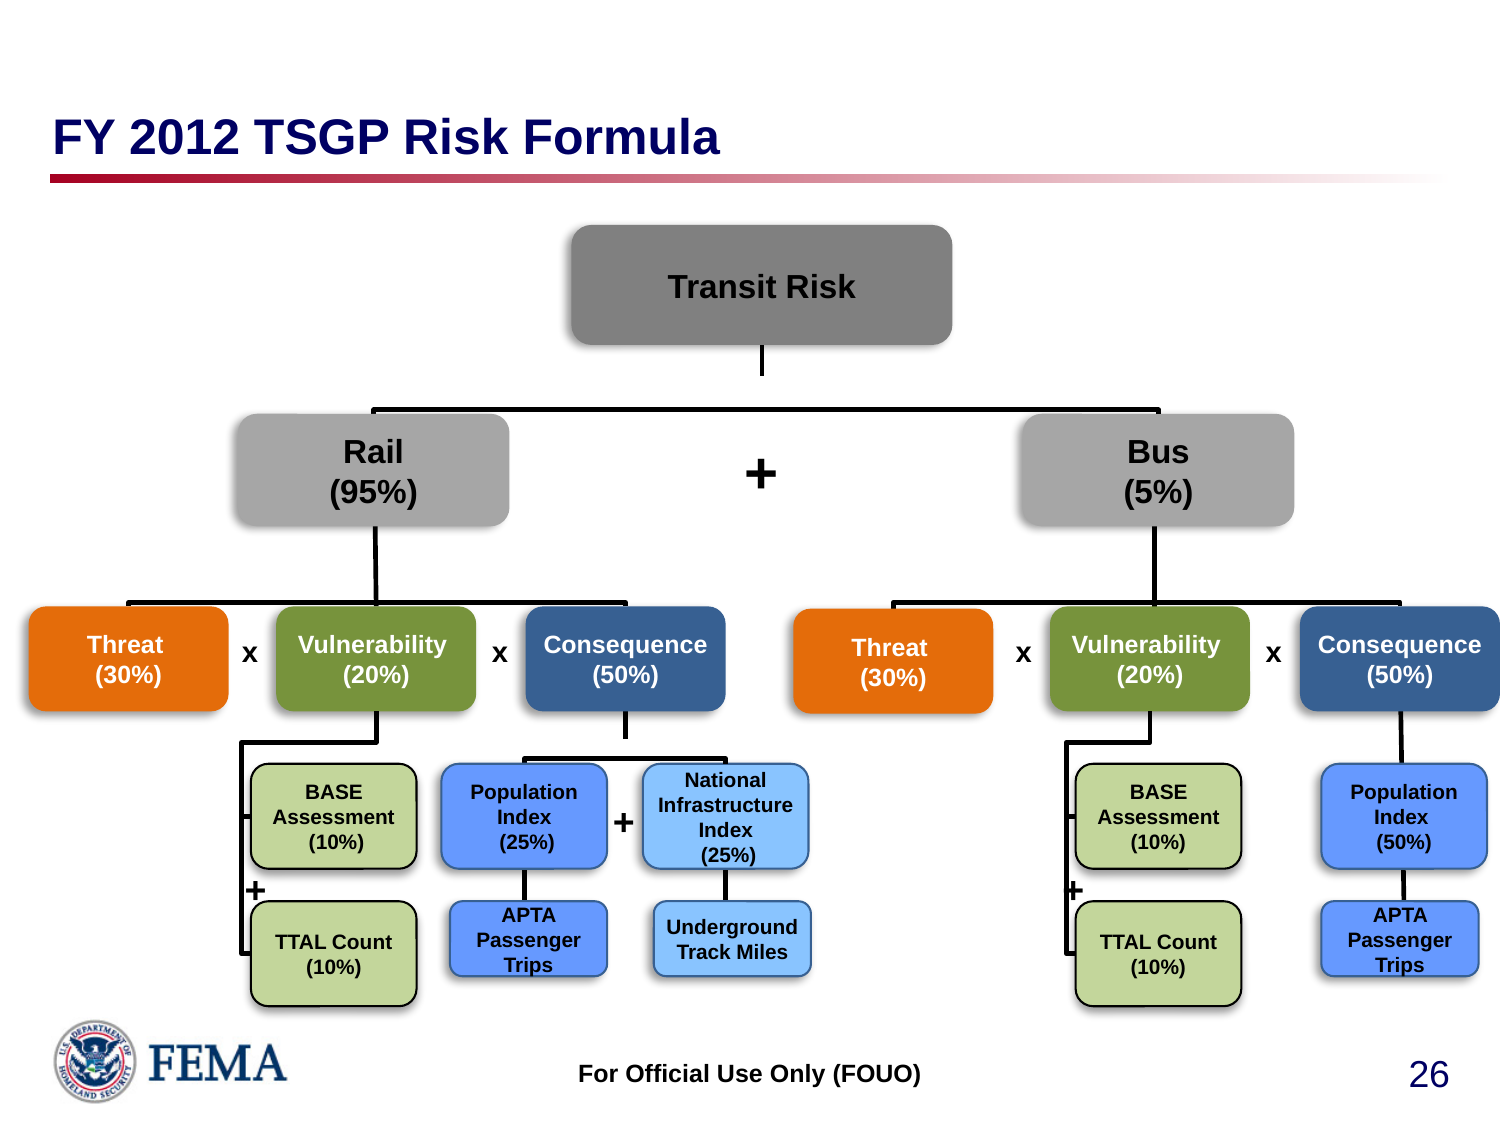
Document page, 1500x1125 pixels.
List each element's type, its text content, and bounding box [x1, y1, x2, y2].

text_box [28, 224, 1500, 1007]
picture [51, 1017, 290, 1106]
text_box For Official Use Only (FOUO) [512, 1042, 988, 1103]
slide_number 26 [1099, 1024, 1451, 1103]
title FY 2012 TSGP Risk Formula [36, 0, 1435, 173]
